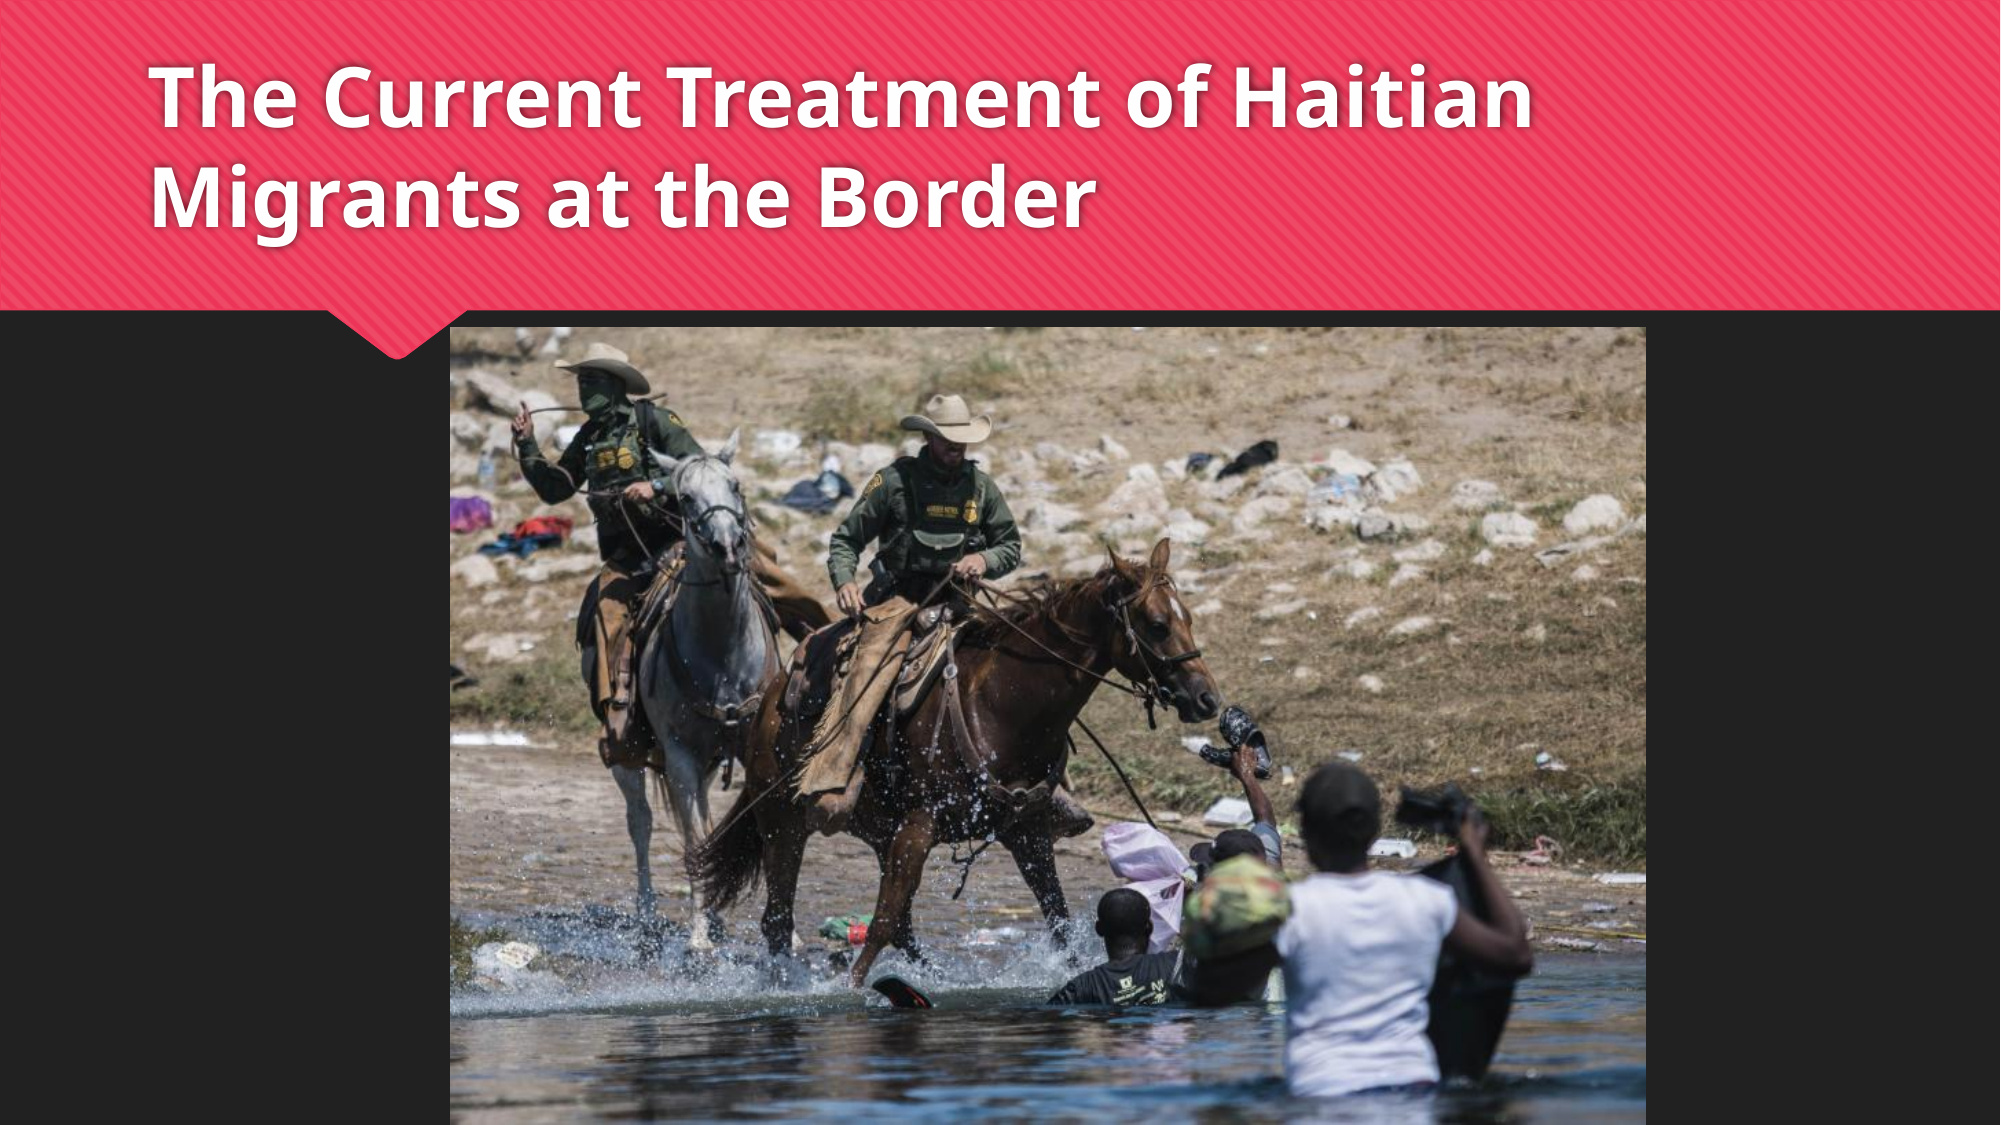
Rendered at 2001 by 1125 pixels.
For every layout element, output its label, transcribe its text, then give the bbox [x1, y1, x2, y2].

title The Current Treatment of Haitian Migrants at the Border [132, 92, 1868, 252]
picture [450, 327, 1647, 1125]
